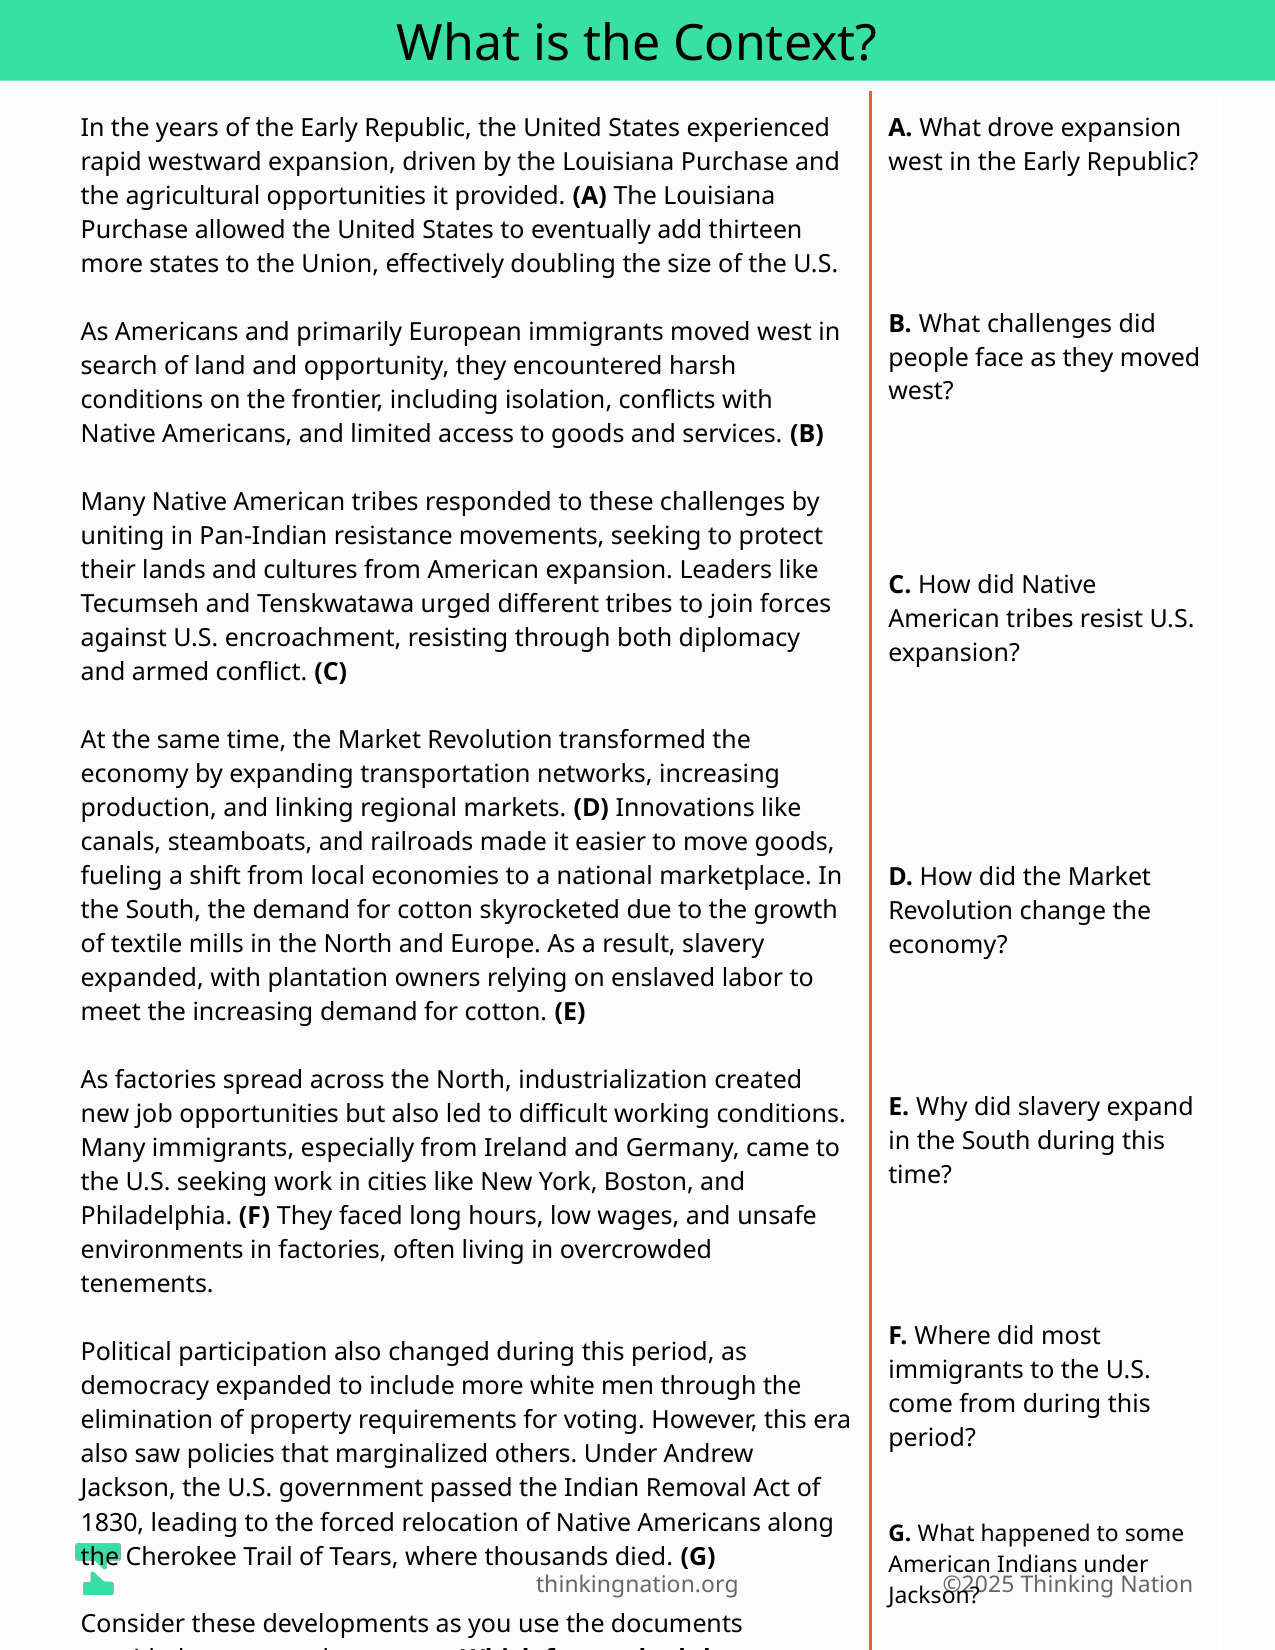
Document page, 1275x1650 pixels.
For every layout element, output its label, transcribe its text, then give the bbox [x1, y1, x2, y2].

table_header In the years of the Early Republic, the United States experienced rapid westward expansion, driven by the Louisiana Purchase and the agricultural opportunities it provided. (A) The Louisiana Purchase allowed the United States to eventually add thirteen more states to the Union, effectively doubling the size of the U.S. As Americans and primarily European immigrants moved west in search of land and opportunity, they encountered harsh conditions on the frontier, including isolation, conflicts with Native Americans, and limited access to goods and services. (B) Many Native American tribes responded to these challenges by uniting in Pan-Indian resistance movements, seeking to protect their lands and cultures from American expansion. Leaders like Tecumseh and Tenskwatawa urged different tribes to join forces against U.S. encroachment, resisting through both diplomacy and armed conflict. (C) At the same time, the Market Revolution transformed the economy by expanding transportation networks, increasing production, and linking regional markets. (D) Innovations like canals, steamboats, and railroads made it easier to move goods, fueling a shift from local economies to a national marketplace. In the South, the demand for cotton skyrocketed due to the growth of textile mills in the North and Europe. As a result, slavery expanded, with plantation owners relying on enslaved labor to meet the increasing demand for cotton. (E) As factories spread across the North, industrialization created new job opportunities but also led to difficult working conditions. Many immigrants, especially from Ireland and Germany, came to the U.S. seeking work in cities like New York, Boston, and Philadelphia. (F) They faced long hours, low wages, and unsafe environments in factories, often living in overcrowded tenements. Political participation also changed during this period, as democracy expanded to include more white men through the elimination of property requirements for voting. However, this era also saw policies that marginalized others. Under Andrew Jackson, the U.S. government passed the Indian Removal Act of 1830, leading to the forced relocation of Native Americans along the Cherokee Trail of Tears, where thousands died. (G) Consider these developments as you use the documents provided to answer the prompt: Which factors had the most significant impact on shaping the United States and people’s lives in the Early Republic (1789-1844)? [63, 92, 869, 1650]
picture [62, 1533, 134, 1605]
table_header A. What drove expansion west in the Early Republic? B. What challenges did people face as they moved west? C. How did Native American tribes resist U.S. expansion? D. How did the Market Revolution change the economy? E. Why did slavery expand in the South during this time? F. Where did most immigrants to the U.S. come from during this period? G. What happened to some American Indians under Jackson? [872, 92, 1219, 1650]
text_box What is the Context? [0, 0, 1275, 81]
